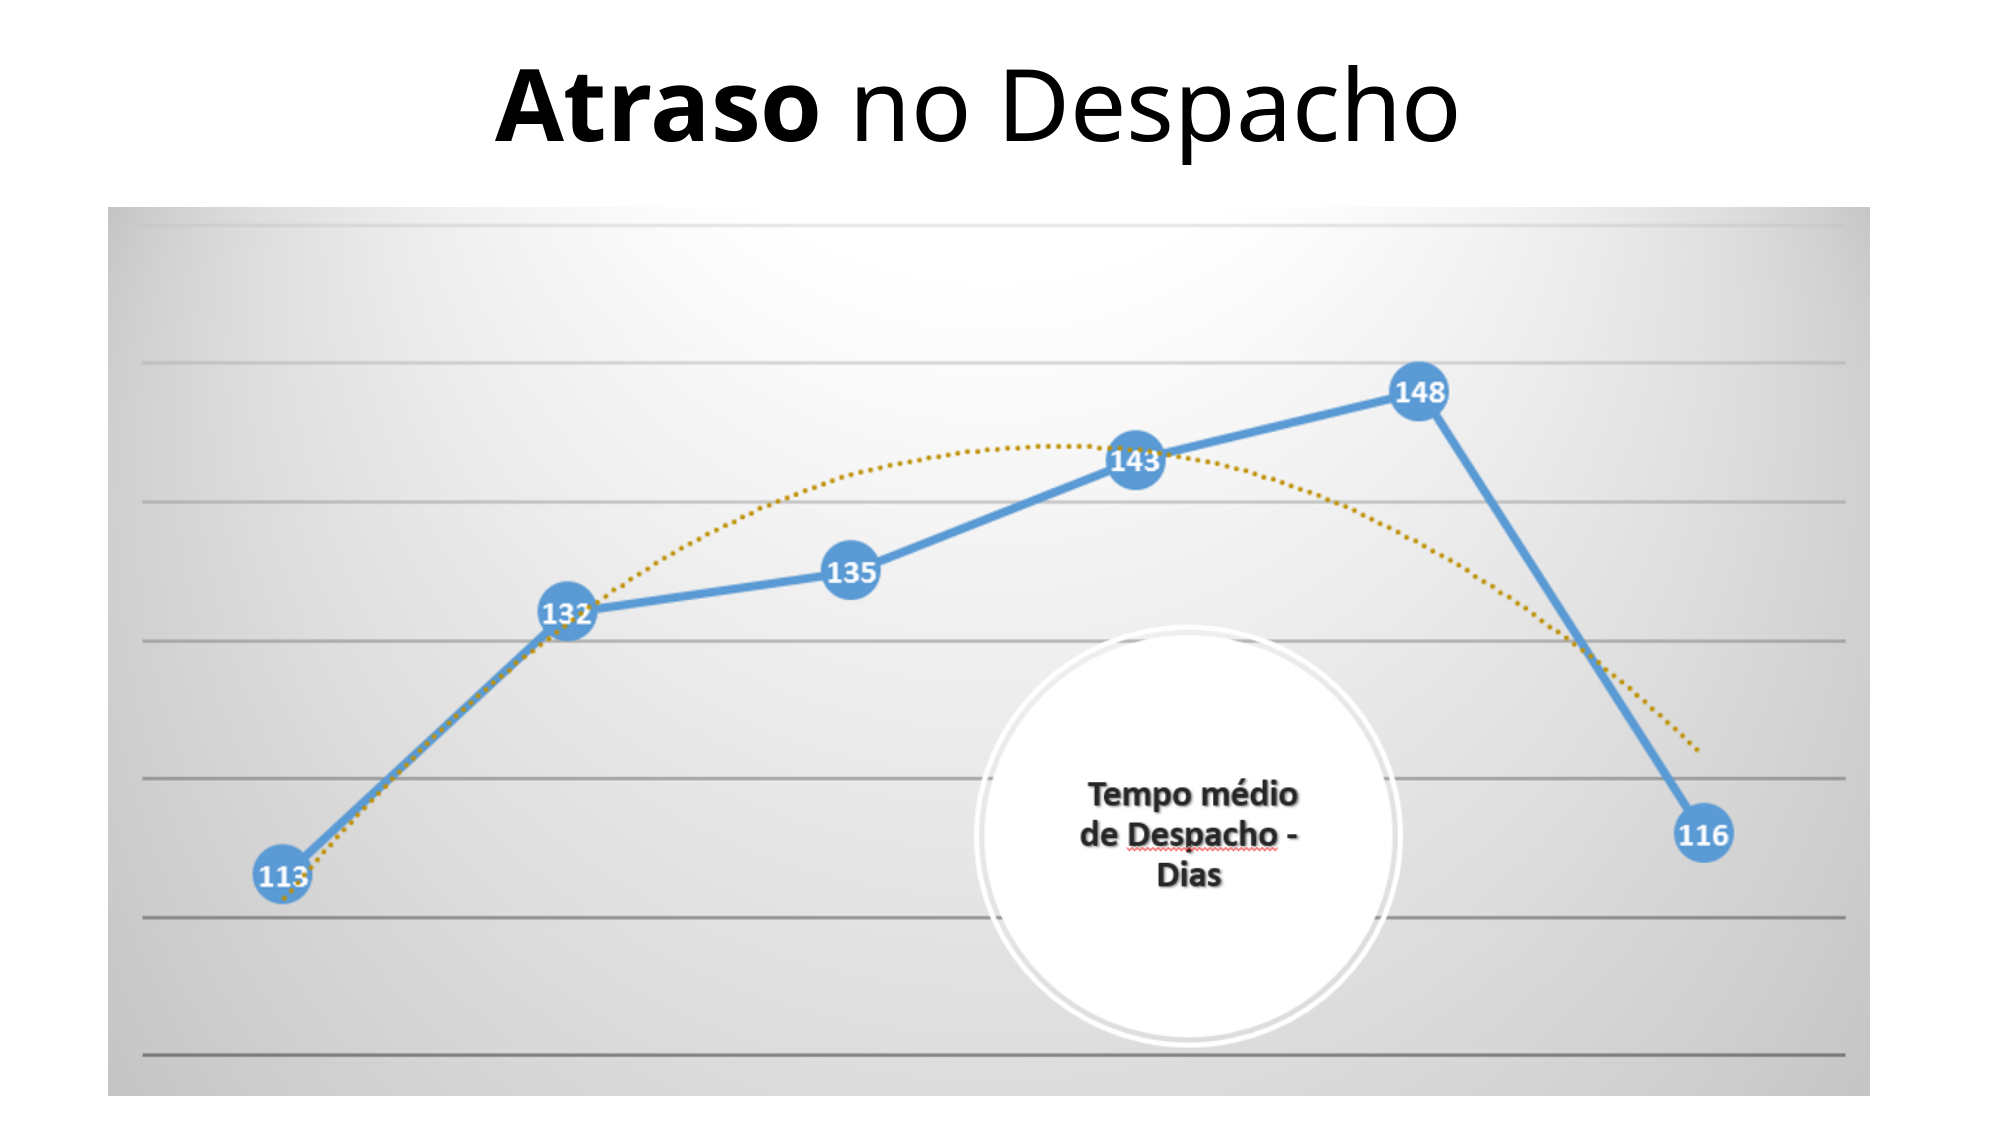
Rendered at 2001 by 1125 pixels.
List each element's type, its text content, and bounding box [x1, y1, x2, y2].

text_box Atraso no Despacho [63, 0, 1895, 171]
picture [108, 207, 1870, 1096]
